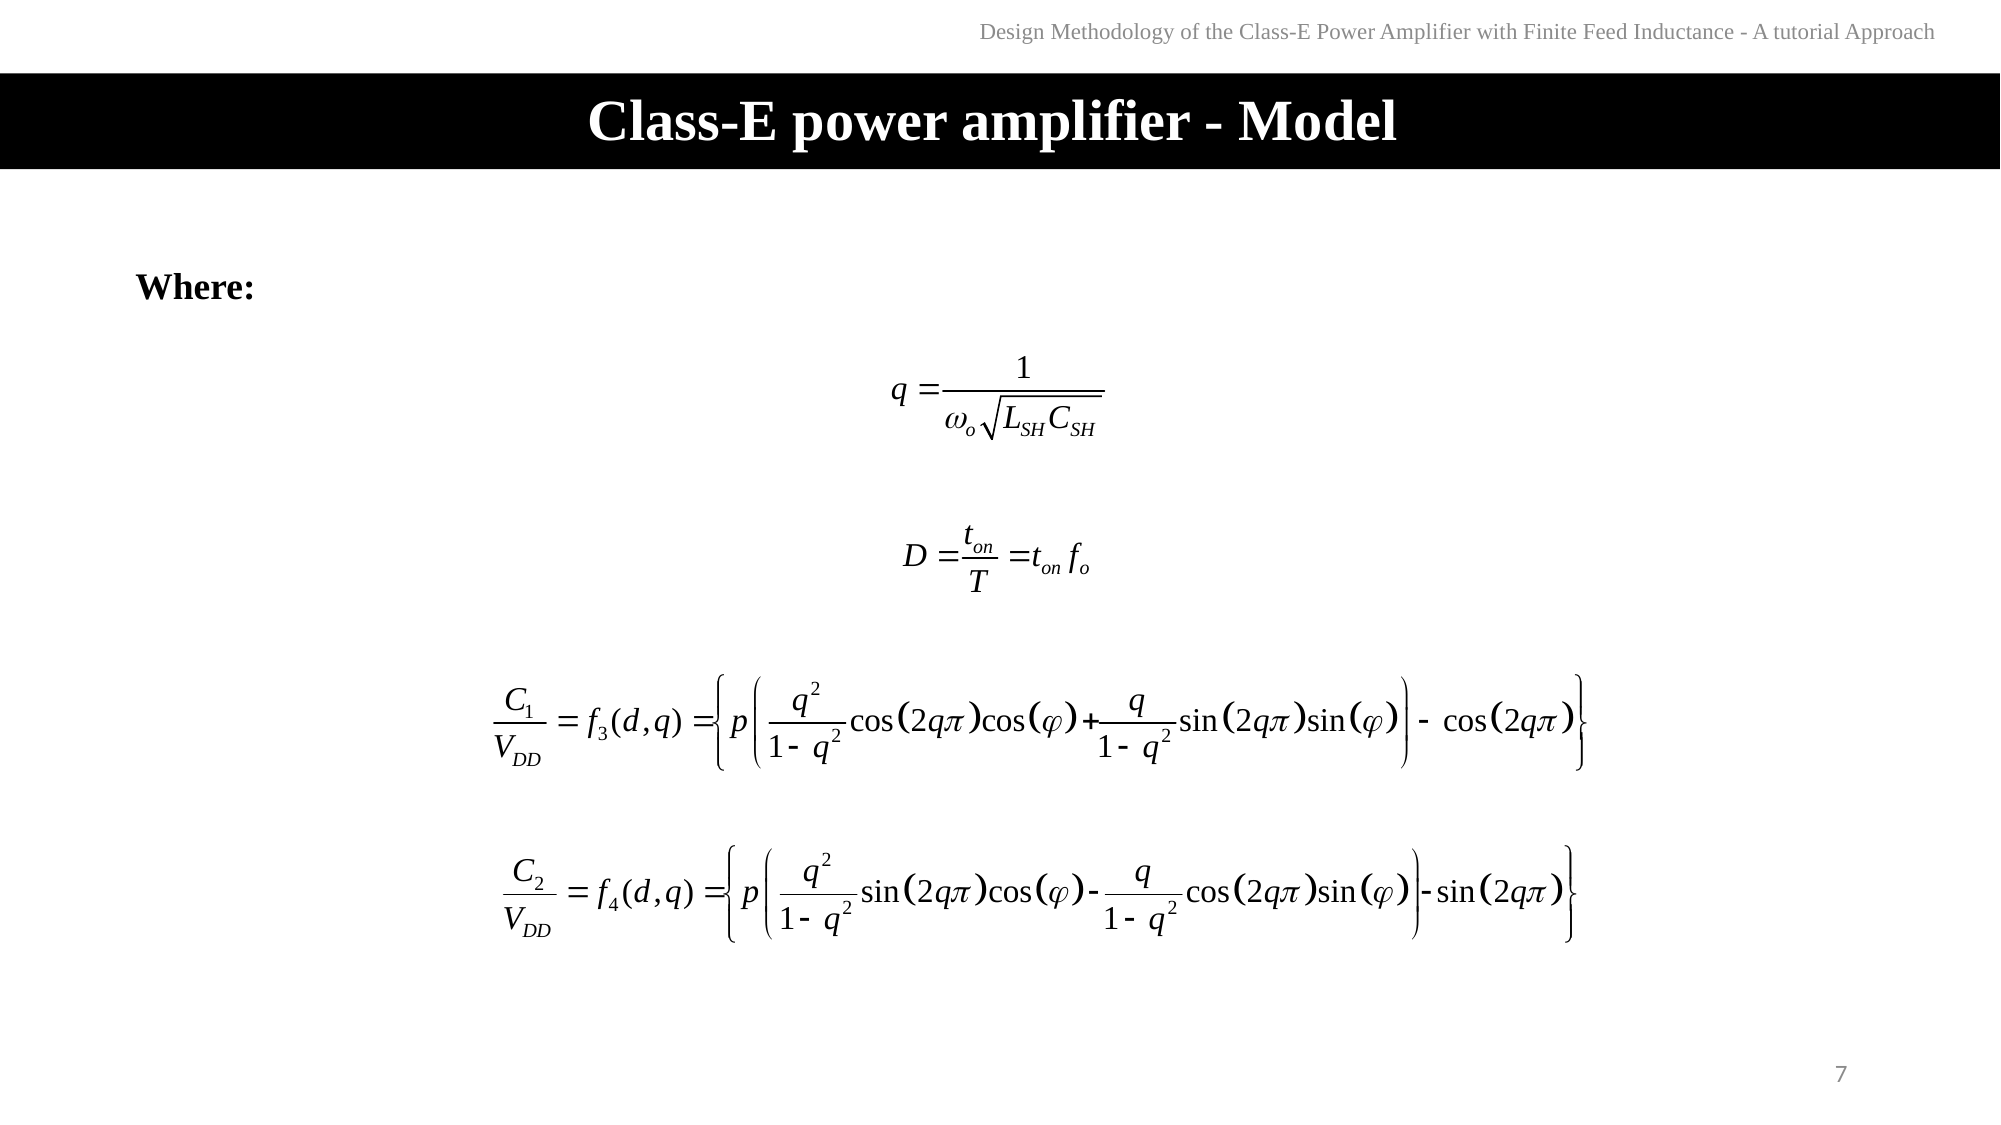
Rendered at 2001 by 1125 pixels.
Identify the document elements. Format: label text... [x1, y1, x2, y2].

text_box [897, 513, 1097, 600]
title Class-E power amplifier - Model [0, 73, 2000, 170]
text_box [487, 667, 1596, 779]
text_box Where: [0, 254, 425, 315]
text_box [496, 838, 1584, 951]
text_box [885, 346, 1110, 447]
footer Design Methodology of the Class-E Power Amplifier with Finite Feed Inductance - A tutorial Approach [916, 0, 2000, 61]
slide_number 7 [1412, 1042, 1863, 1103]
